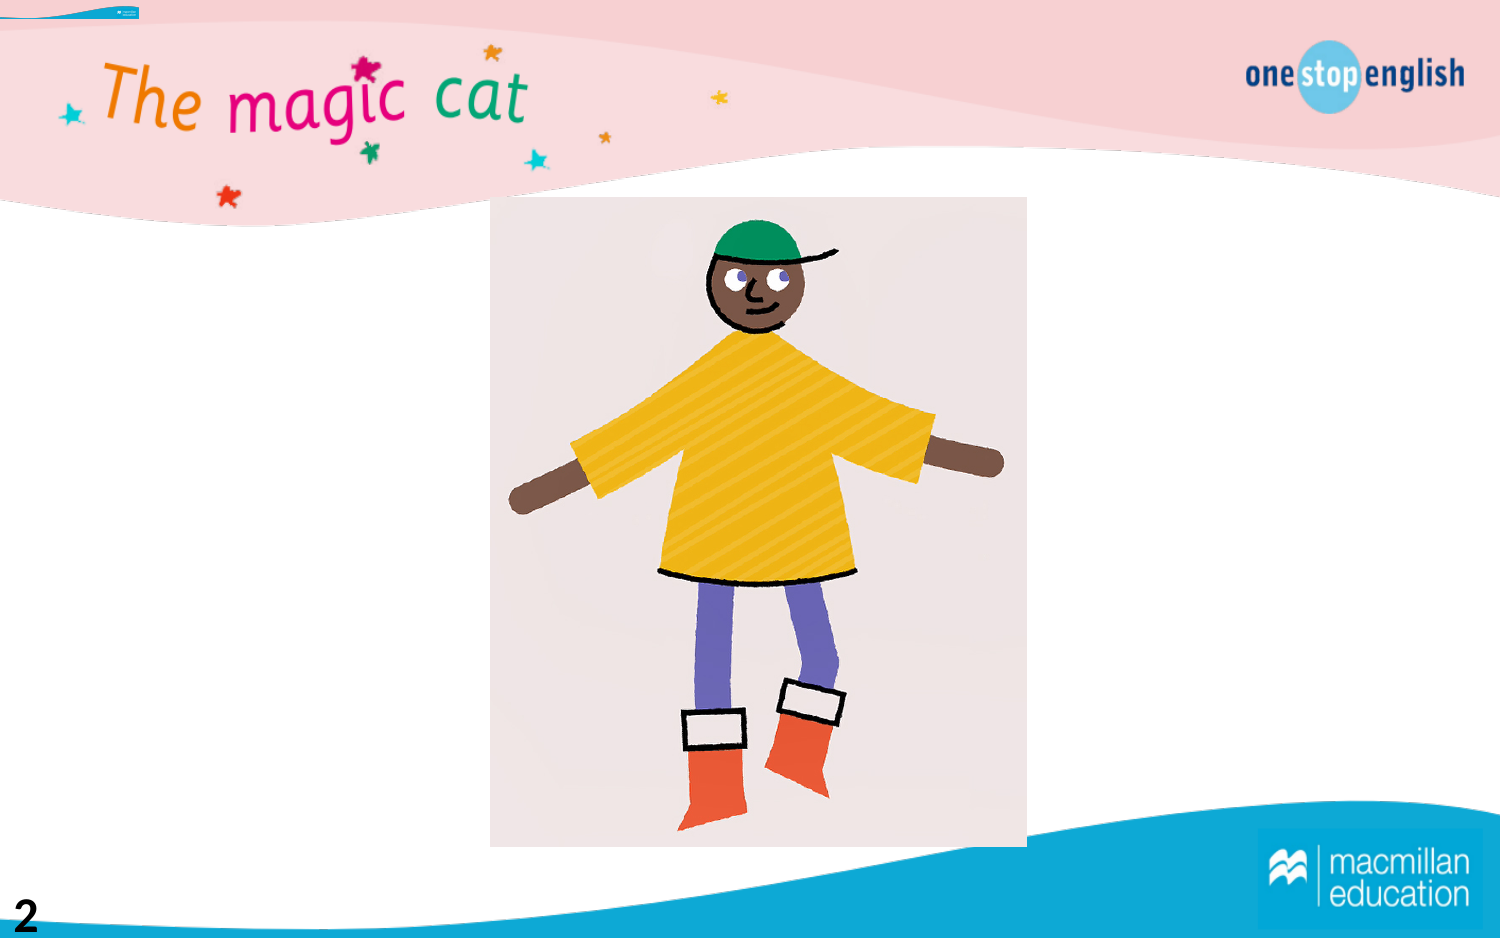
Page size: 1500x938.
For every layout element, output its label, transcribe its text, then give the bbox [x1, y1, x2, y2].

footer 2 [0, 887, 475, 938]
picture [490, 196, 1027, 847]
